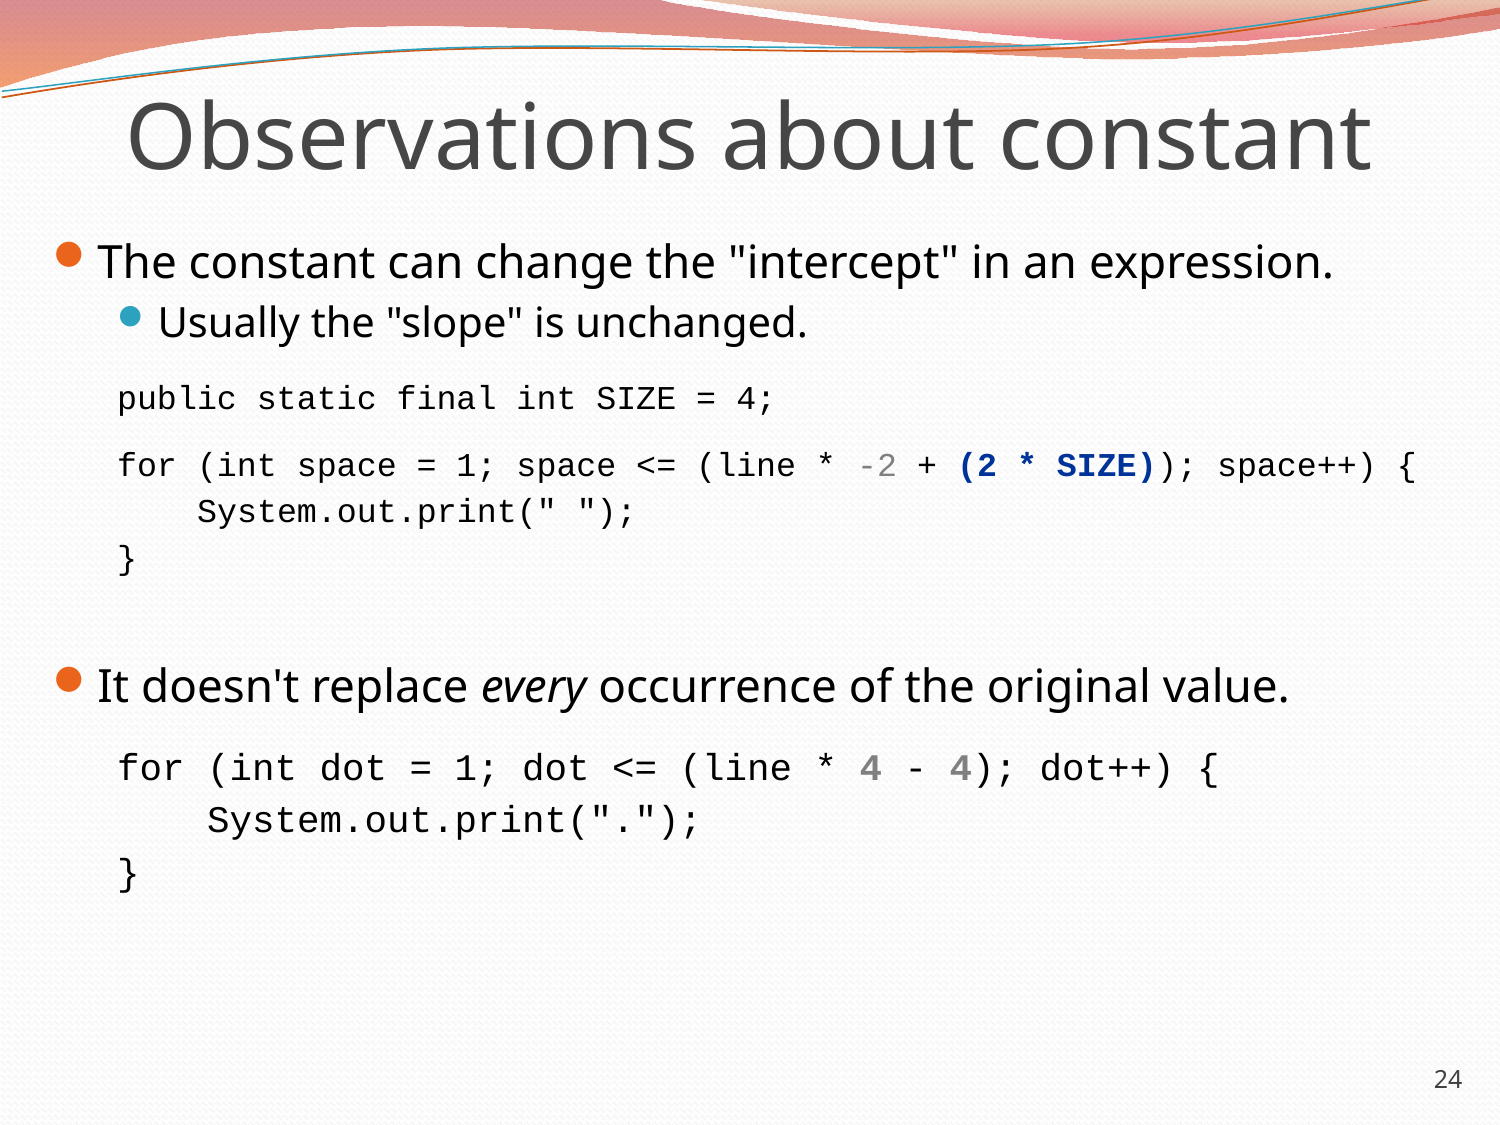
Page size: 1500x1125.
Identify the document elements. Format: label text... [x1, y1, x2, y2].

title Observations about constant [75, 72, 1425, 188]
list The constant can change the "intercept" in an expression. Usually the "slope" is unchanged. public static final int SIZE = 4; for (int space = 1; space <= (line * -2 + (2 * SIZE)); space++) { System.out.print(" "); } It doesn't replace every occurrence of the original value. for (int dot = 1; dot <= (line * 4 - 4); dot++) { System.out.print("."); } [37, 224, 1500, 1075]
